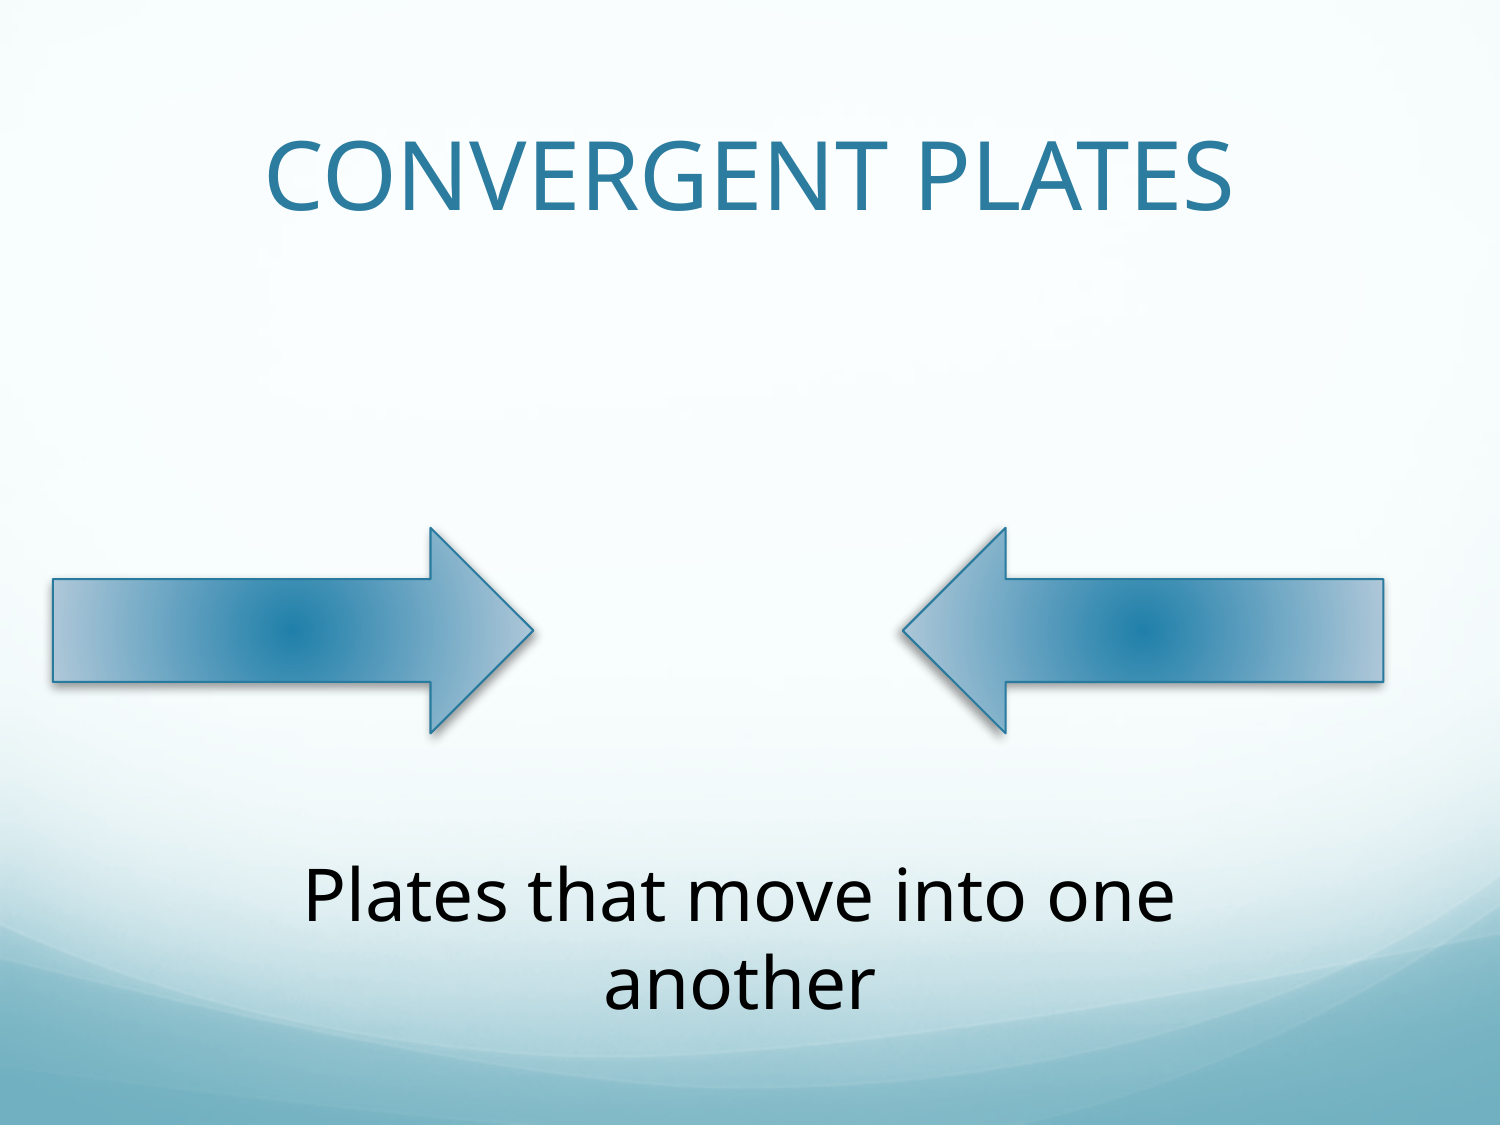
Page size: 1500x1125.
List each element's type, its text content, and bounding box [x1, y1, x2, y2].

text_box [51, 526, 535, 735]
text_box [902, 526, 1385, 735]
title CONVERGENT PLATES [90, 17, 1410, 237]
text_box Plates that move into one another [216, 841, 1264, 1032]
